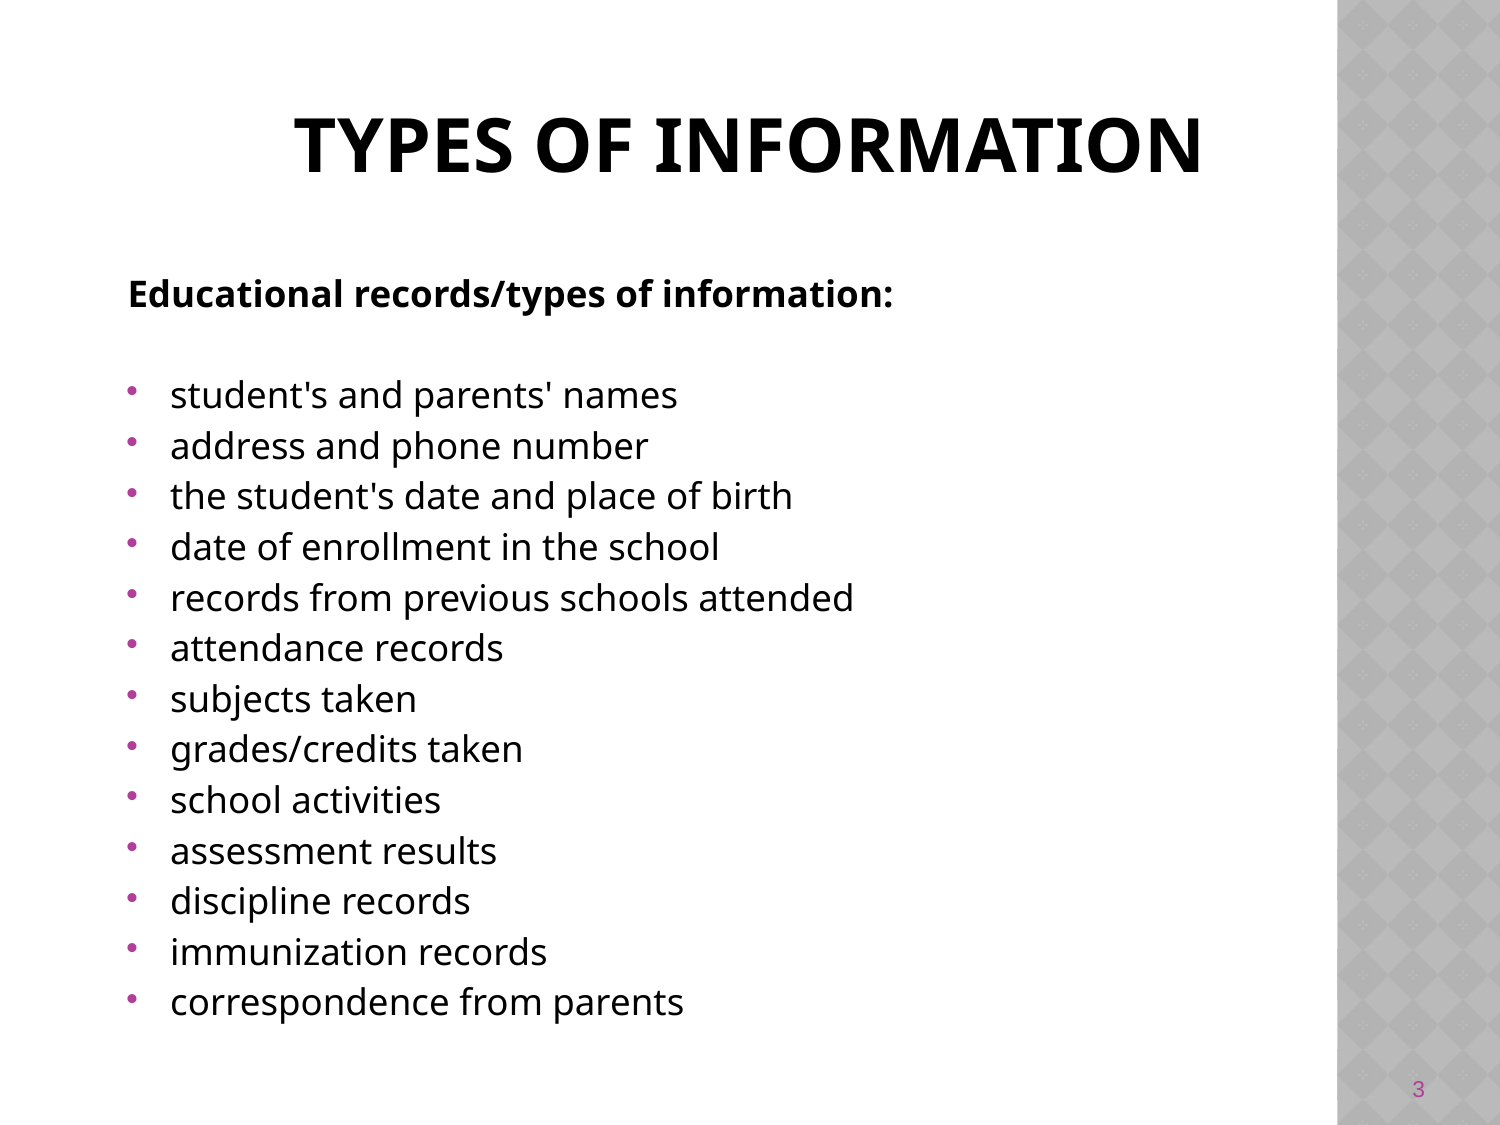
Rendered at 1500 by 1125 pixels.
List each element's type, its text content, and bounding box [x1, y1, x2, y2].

slide_number 3 [1074, 1024, 1425, 1103]
title Types of Information [75, 45, 1425, 188]
list Educational records/types of information: student's and parents' names address and phone number the student's date and place of birth date of enrollment in the school records from previous schools attended attendance records subjects taken grades/credits taken school activities assessment results discipline records immunization records correspondence from parents [112, 199, 1113, 1038]
